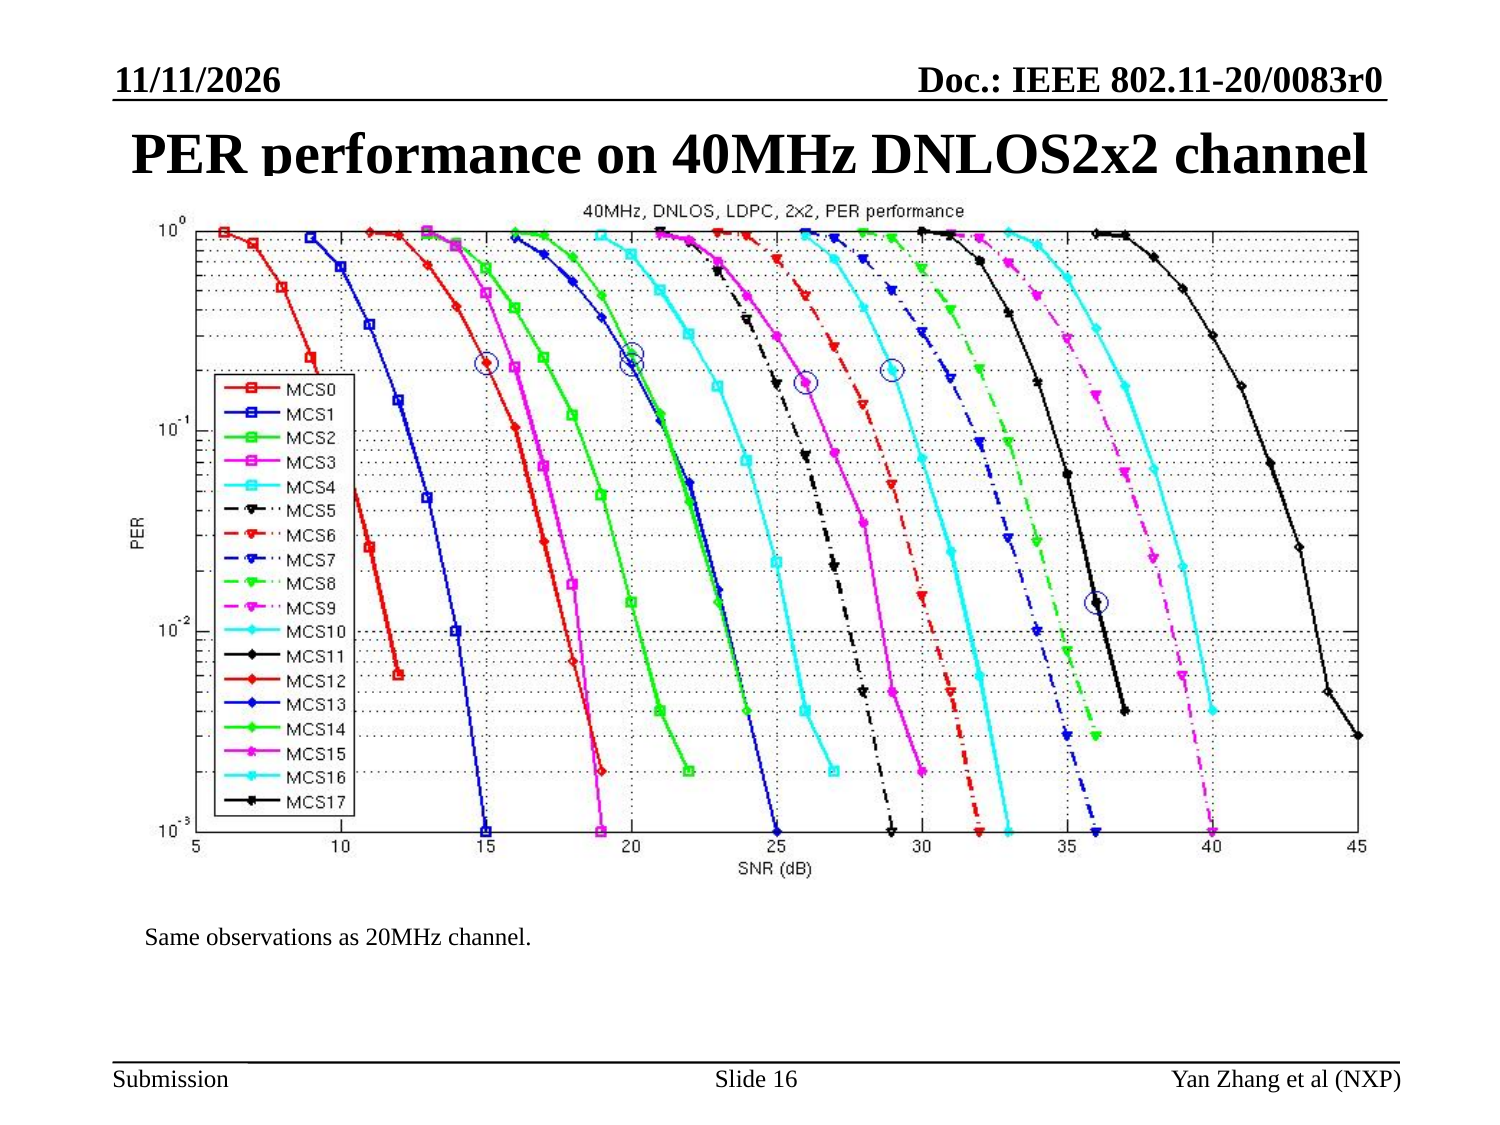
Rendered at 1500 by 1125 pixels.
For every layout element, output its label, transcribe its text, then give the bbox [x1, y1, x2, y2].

slide_number Slide 16 [712, 1061, 800, 1093]
picture [0, 176, 1500, 913]
list Same observations as 20MHz channel. [129, 921, 1405, 981]
footer Yan Zhang et al (NXP) [1073, 1061, 1402, 1093]
title PER performance on 40MHz DNLOS2x2 channel [112, 124, 1388, 175]
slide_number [114, 54, 368, 101]
